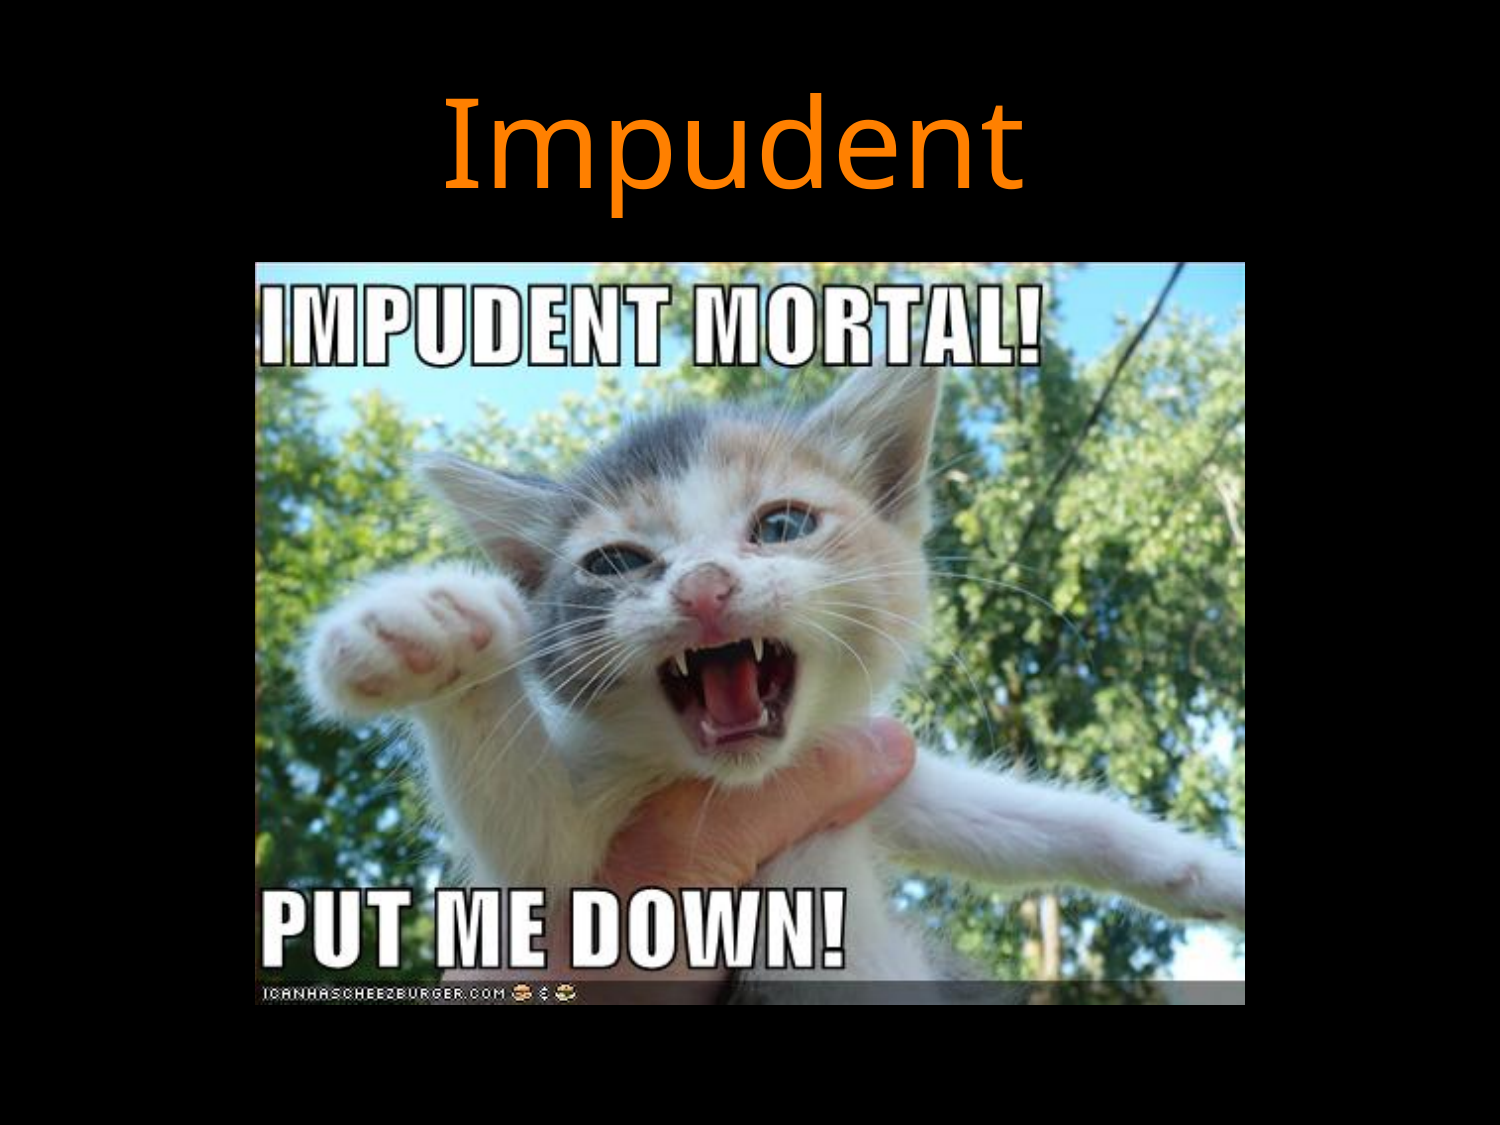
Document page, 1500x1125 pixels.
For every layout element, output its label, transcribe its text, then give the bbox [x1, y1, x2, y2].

title Impudent [75, 45, 1425, 233]
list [74, 262, 1426, 1006]
